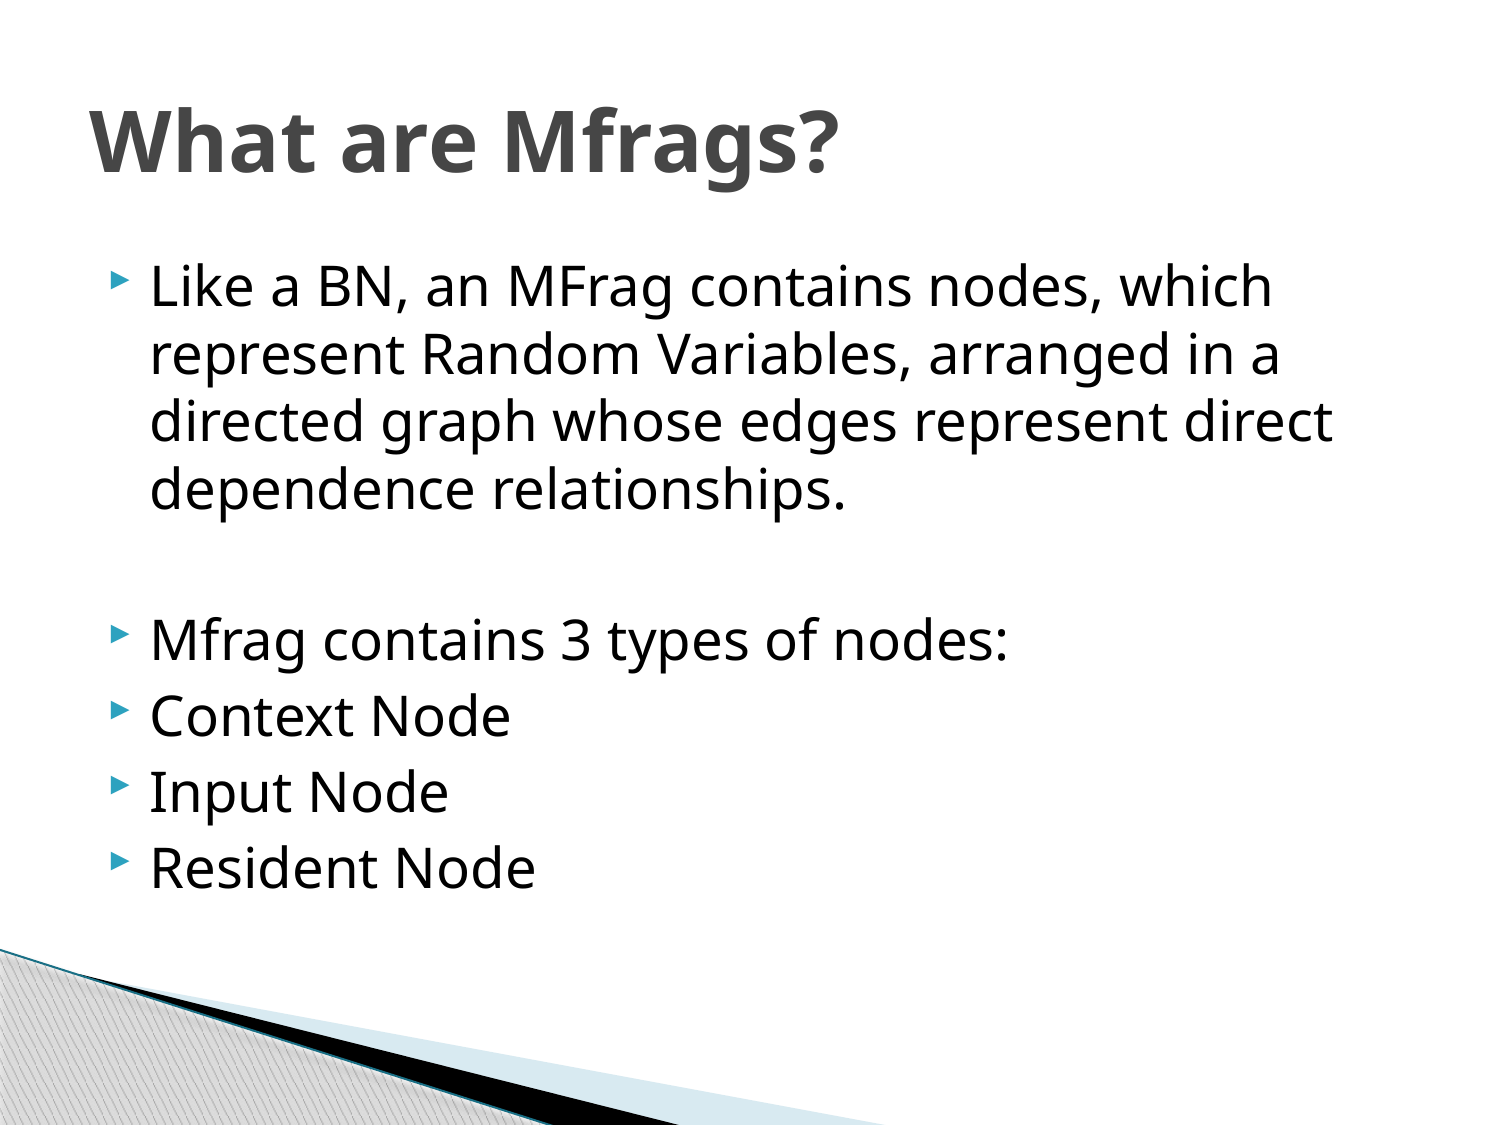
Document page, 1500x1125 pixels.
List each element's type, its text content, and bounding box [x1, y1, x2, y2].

title What are Mfrags? [75, 45, 1425, 233]
list Like a BN, an MFrag contains nodes, which represent Random Variables, arranged in a directed graph whose edges represent direct dependence relationships. Mfrag contains 3 types of nodes: Context Node Input Node Resident Node [75, 243, 1425, 986]
